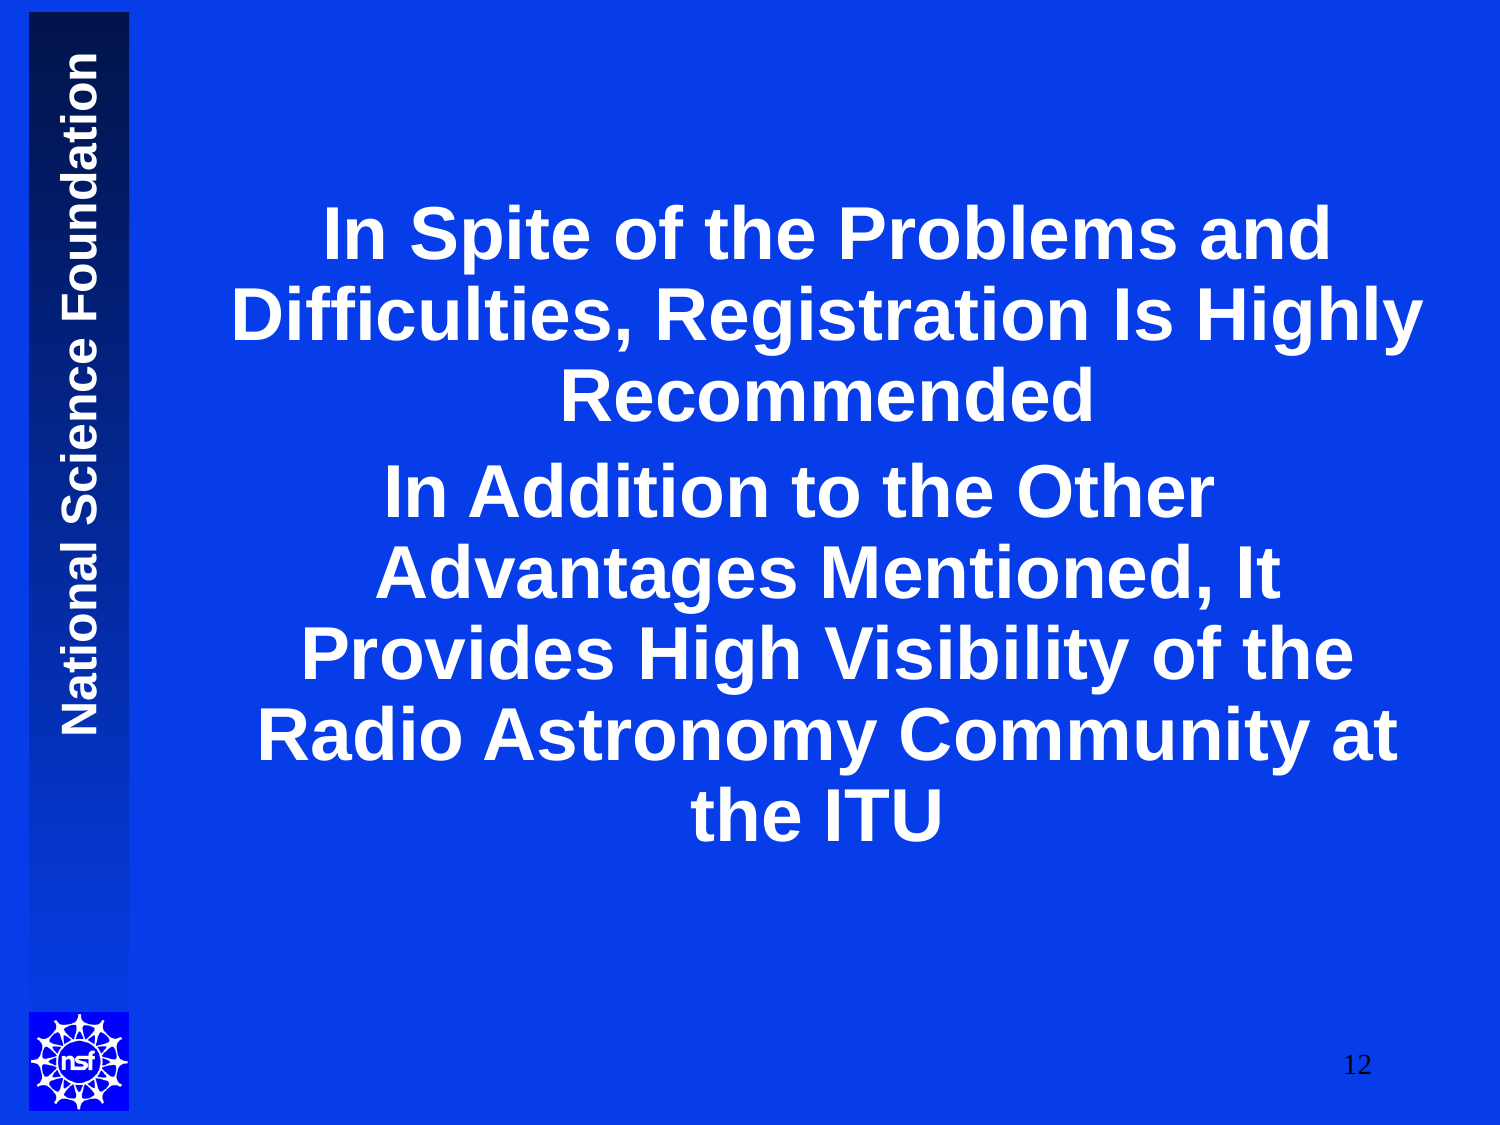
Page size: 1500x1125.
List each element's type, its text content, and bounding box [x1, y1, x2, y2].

slide_number 12 [1074, 1024, 1388, 1101]
picture [29, 1012, 129, 1111]
list In Spite of the Problems and Difficulties, Registration Is Highly Recommended In Addition to the Other Advantages Mentioned, It Provides High Visibility of the Radio Astronomy Community at the ITU [149, 187, 1451, 929]
